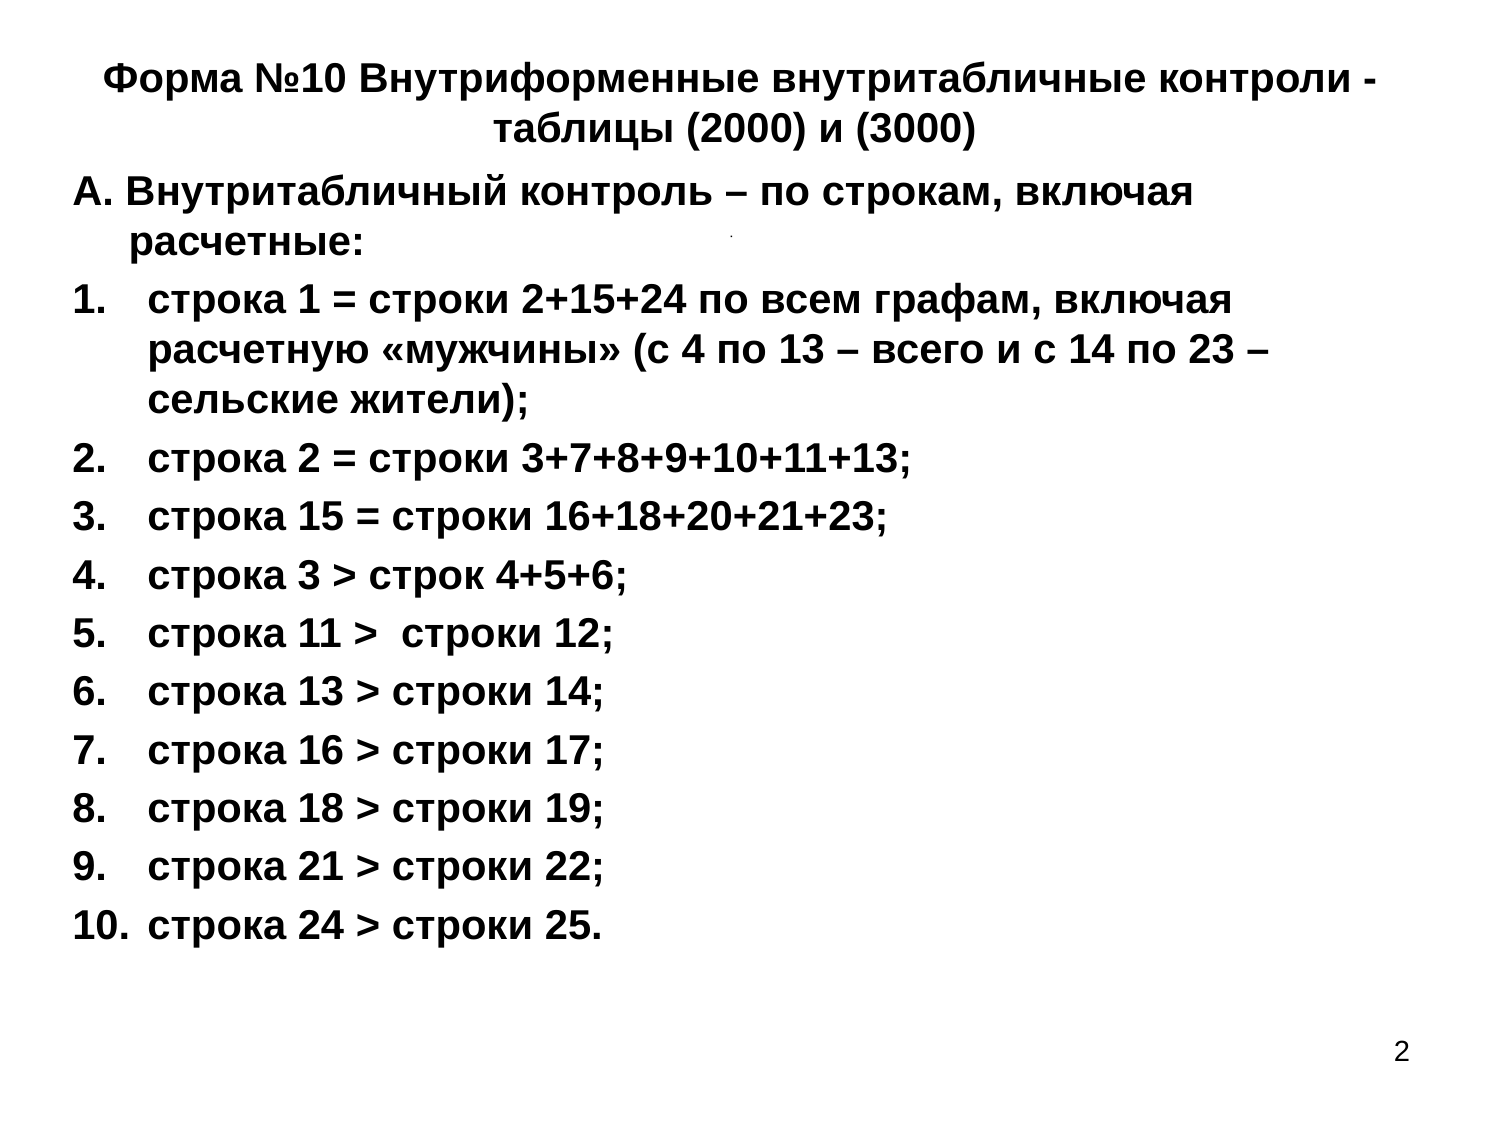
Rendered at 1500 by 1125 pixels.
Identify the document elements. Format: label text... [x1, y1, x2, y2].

list А. Внутритабличный контроль – по строкам, включая расчетные: строка 1 = строки 2+15+24 по всем графам, включая расчетную «мужчины» (с 4 по 13 – всего и с 14 по 23 – сельские жители); строка 2 = строки 3+7+8+9+10+11+13; строка 15 = строки 16+18+20+21+23; строка 3 > строк 4+5+6; строка 11 > строки 12; строка 13 > строки 14; cтрока 16 > строки 17; строка 18 > строки 19; cтрока 21 > строки 22; cтрока 24 > строки 25. [57, 156, 1437, 1025]
title Форма №10 Внутриформенные внутритабличные контроли - таблицы (2000) и (3000) [55, 44, 1426, 157]
slide_number 2 [1074, 1025, 1425, 1103]
